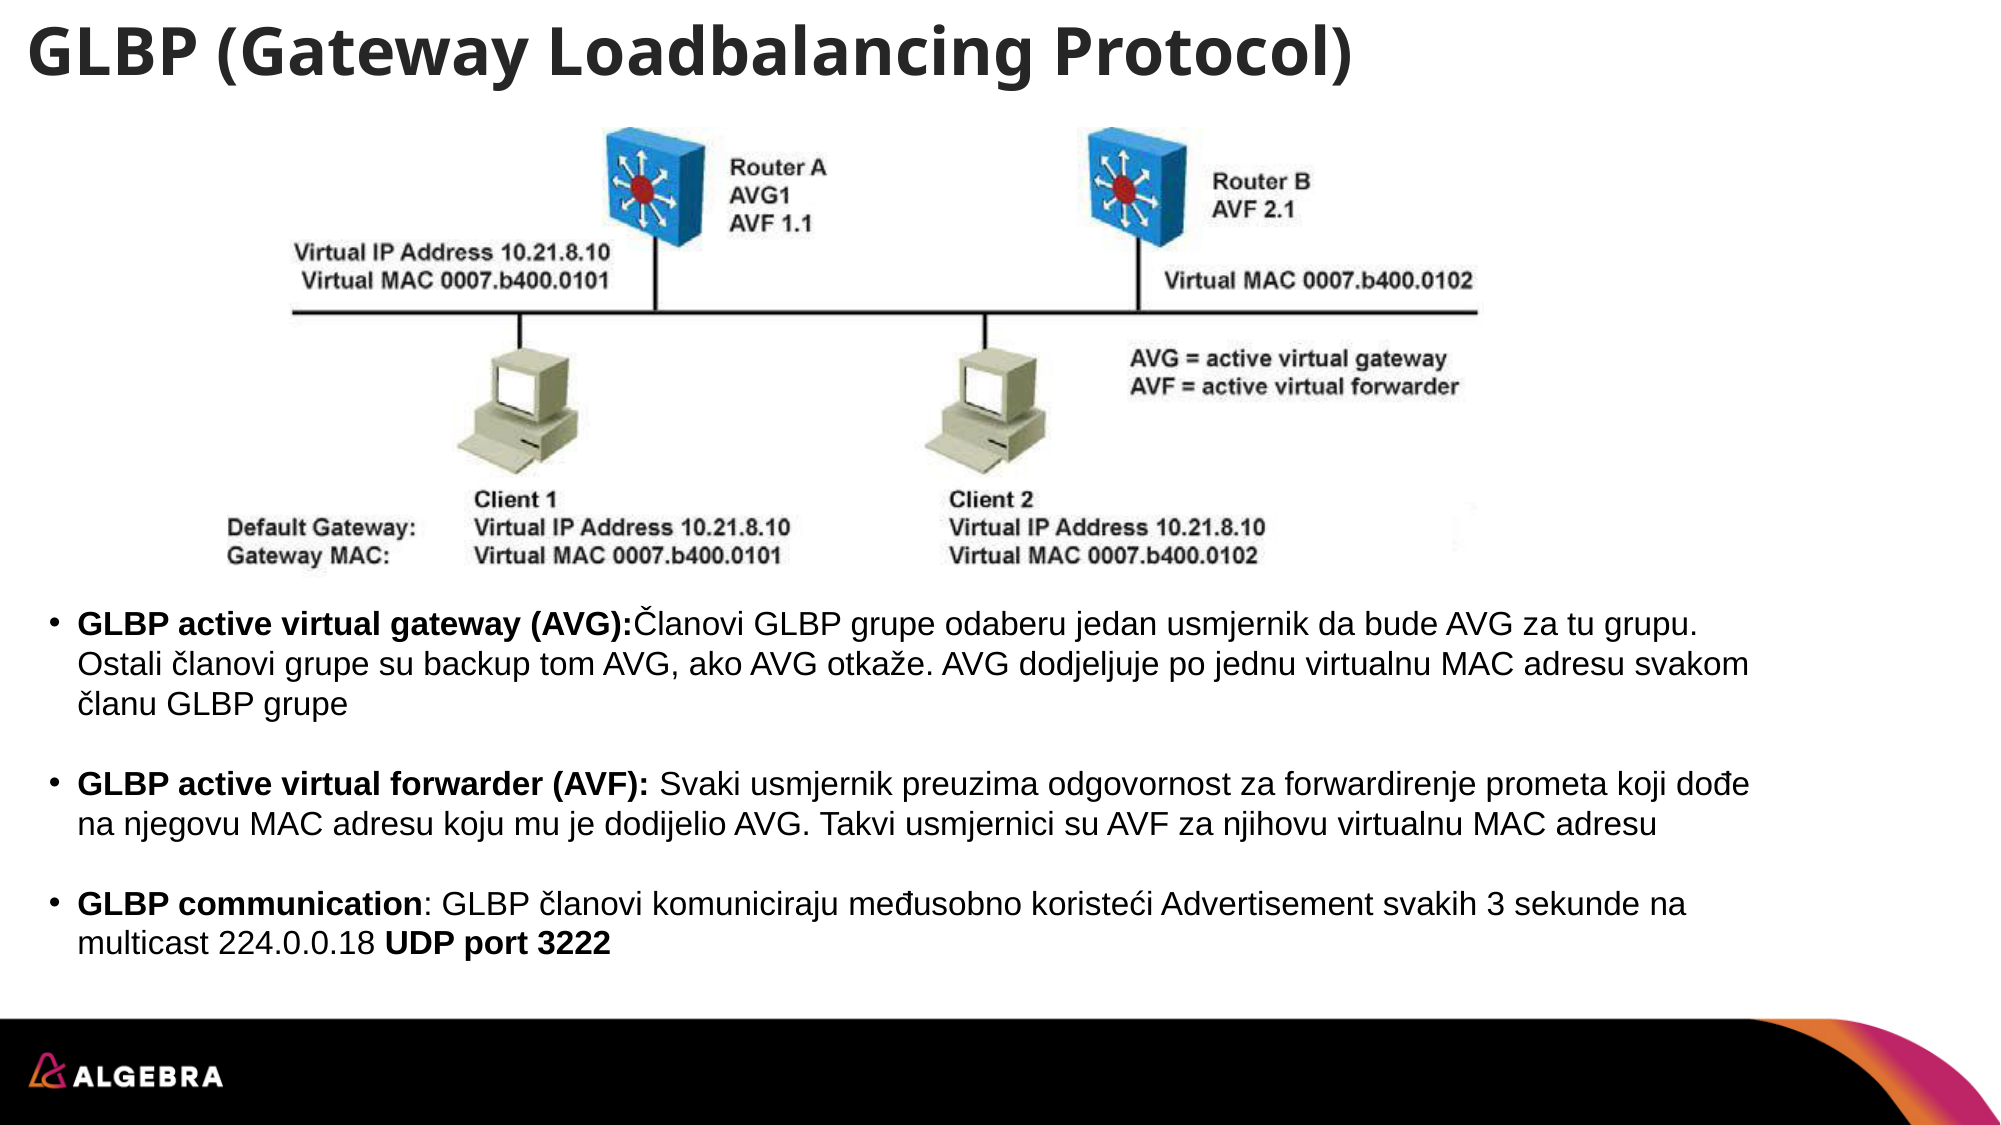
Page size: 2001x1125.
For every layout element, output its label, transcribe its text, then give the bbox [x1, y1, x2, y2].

text_box GLBP active virtual gateway (AVG):Članovi GLBP grupe odaberu jedan usmjernik da bude AVG za tu grupu. Ostali članovi grupe su backup tom AVG, ako AVG otkaže. AVG dodjeljuje po jednu virtualnu MAC adresu svakom članu GLBP grupe GLBP active virtual forwarder (AVF): Svaki usmjernik preuzima odgovornost za forwardirenje prometa koji dođe na njegovu MAC adresu koju mu je dodijelio AVG. Takvi usmjernici su AVF za njihovu virtualnu MAC adresu GLBP communication: GLBP članovi komuniciraju međusobno koristeći Advertisement svakih 3 sekunde na multicast 224.0.0.18 UDP port 3222 [34, 555, 1773, 970]
title GLBP (Gateway Loadbalancing Protocol) [11, 10, 1959, 187]
picture [0, 0, 2001, 1125]
